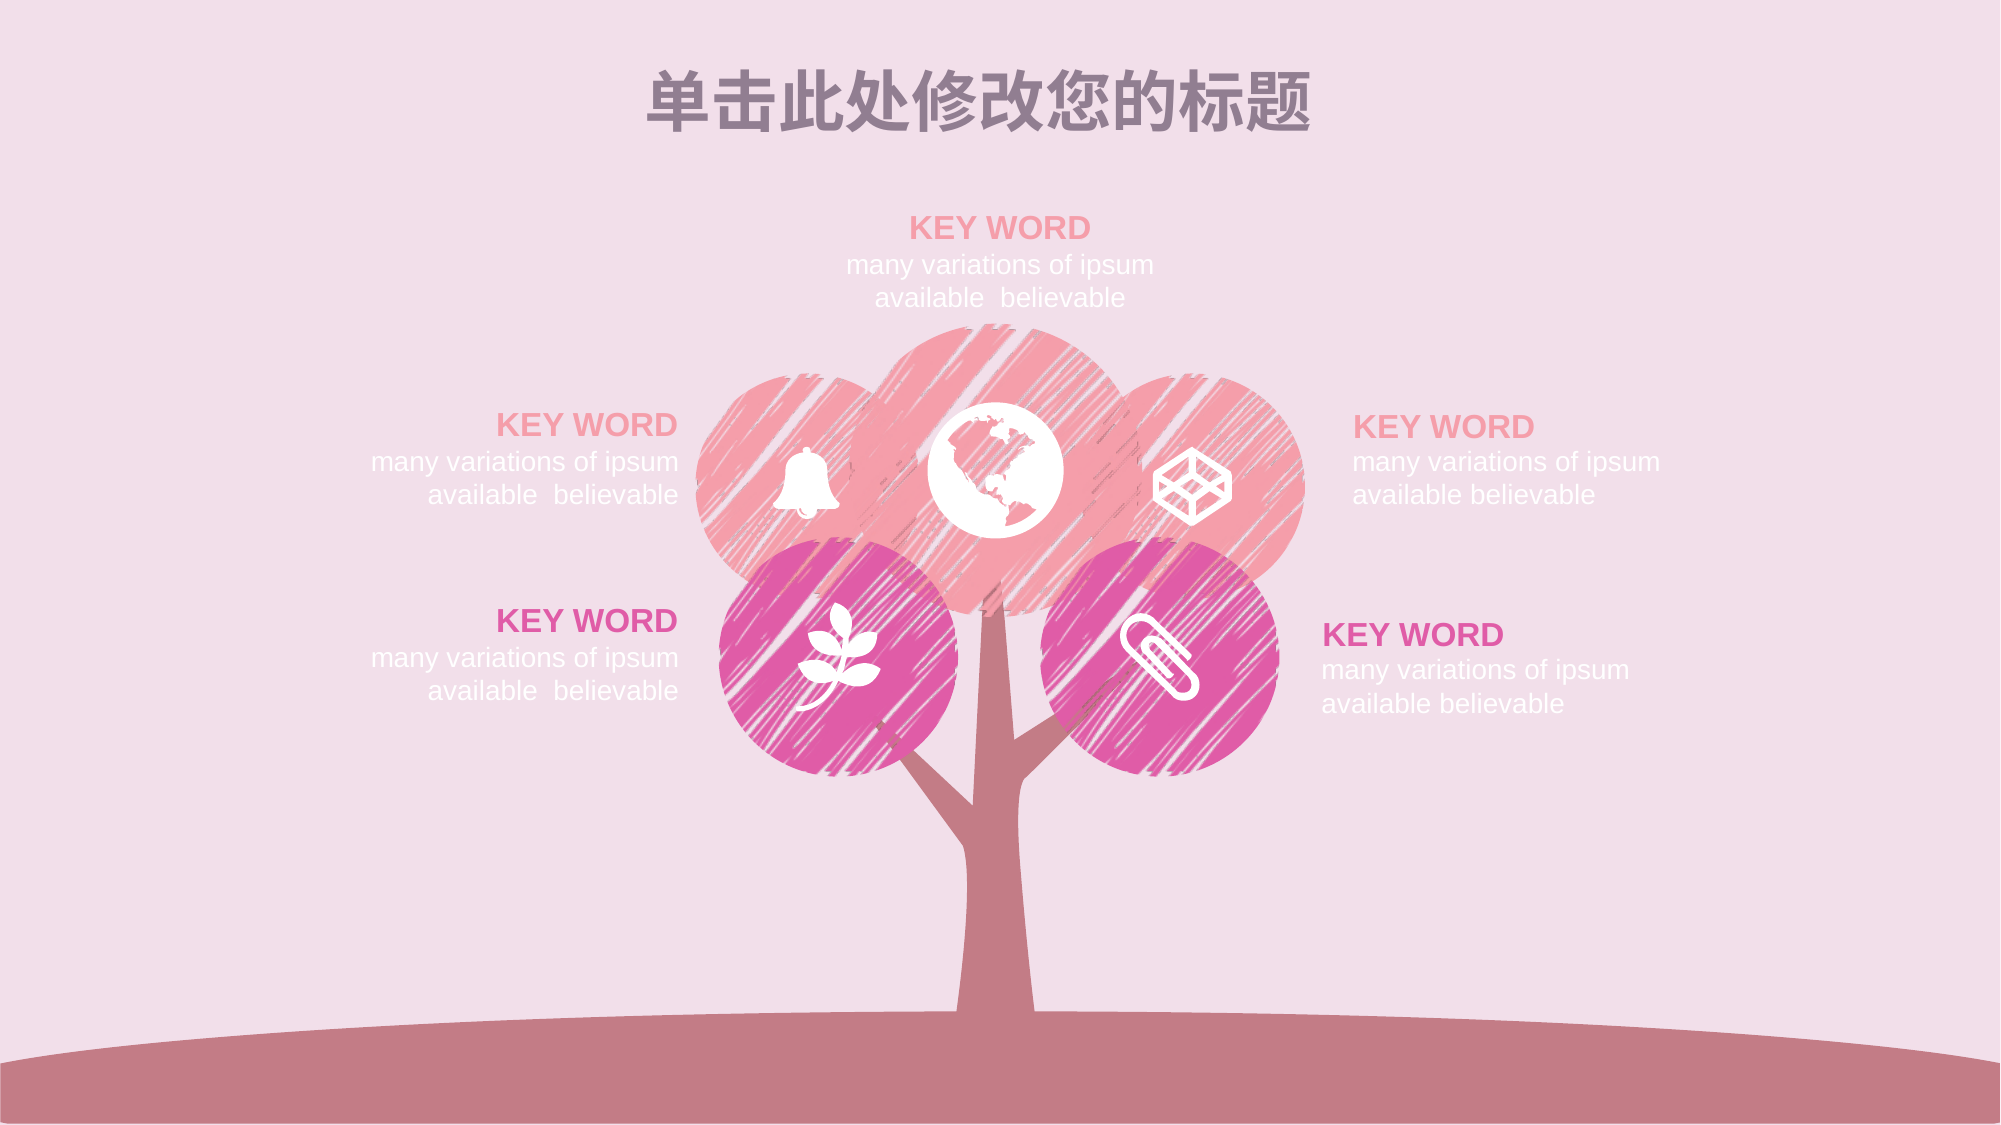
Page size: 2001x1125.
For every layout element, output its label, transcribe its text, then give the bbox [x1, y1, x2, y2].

text_box [1122, 371, 1308, 582]
text_box [1120, 613, 1200, 701]
text_box [796, 602, 881, 712]
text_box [1321, 612, 1681, 720]
text_box [693, 371, 871, 582]
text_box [832, 205, 1169, 314]
text_box 单击此处修改您的标题 [573, 52, 1384, 148]
text_box [846, 322, 1145, 620]
text_box [1037, 535, 1282, 779]
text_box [343, 402, 680, 511]
text_box [0, 1011, 2000, 1124]
text_box [1152, 446, 1232, 526]
text_box [900, 617, 1068, 1011]
text_box [927, 402, 1064, 539]
text_box [716, 535, 961, 779]
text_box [343, 598, 680, 707]
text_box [1351, 404, 1712, 511]
text_box [773, 446, 840, 520]
